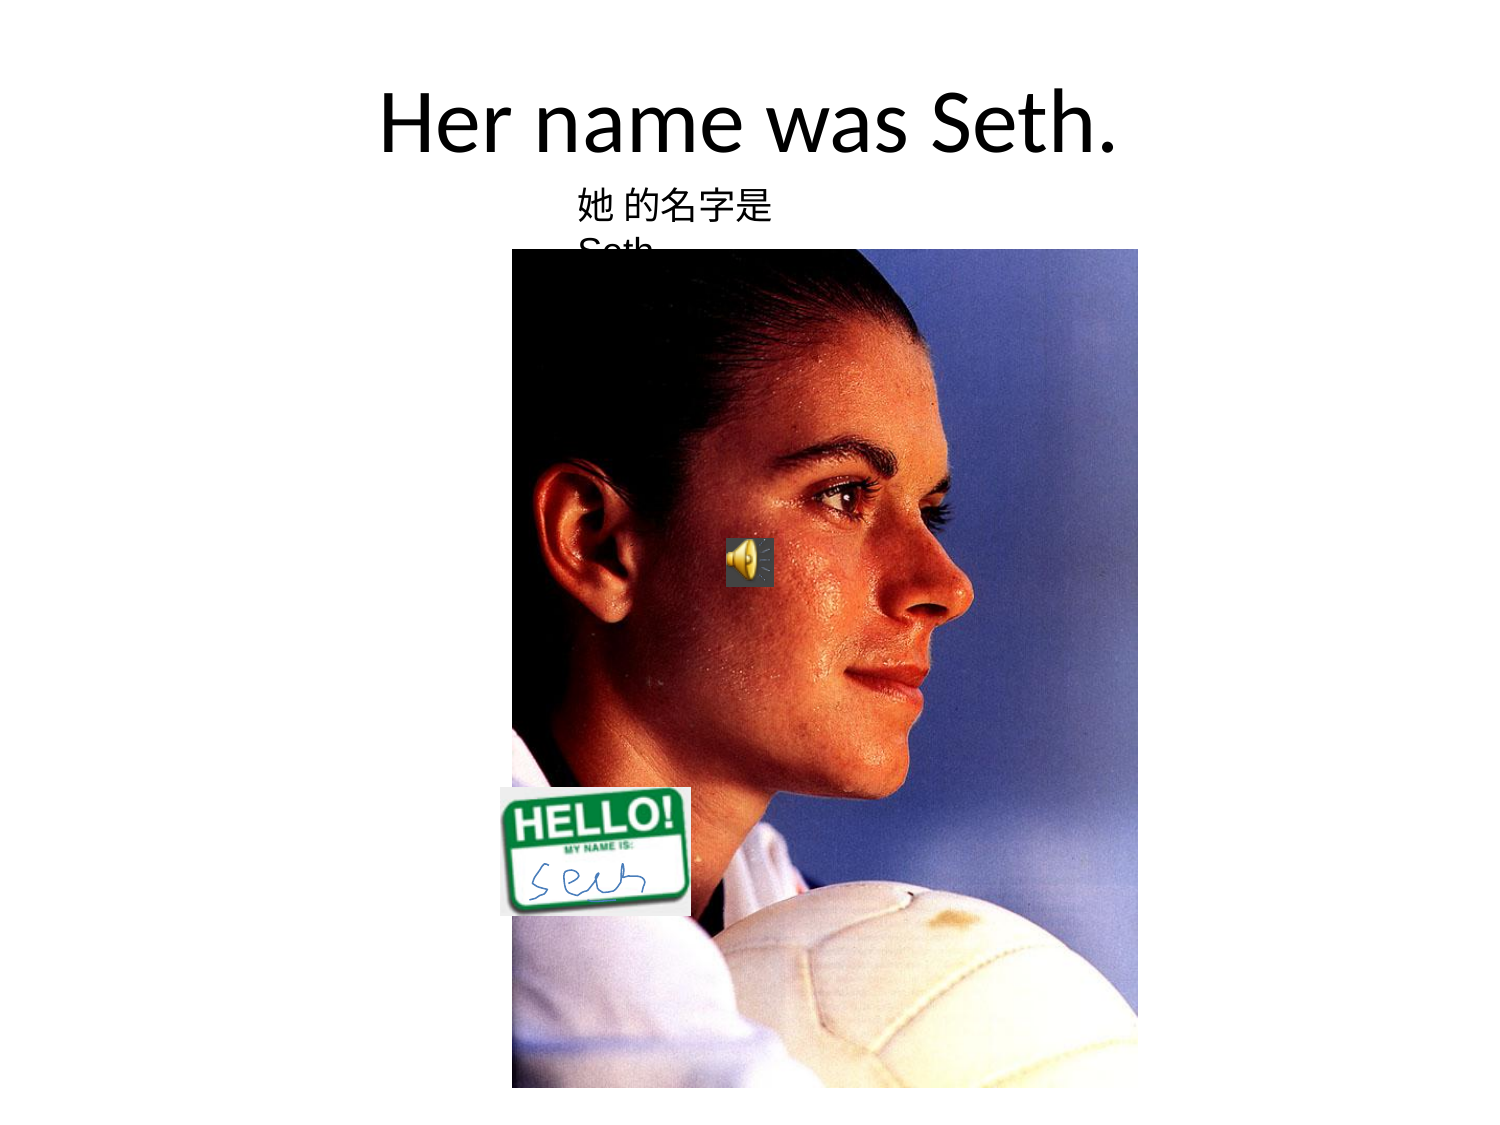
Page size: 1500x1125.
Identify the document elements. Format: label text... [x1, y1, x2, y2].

title Her name was Seth. [74, 44, 1426, 188]
text_box 她 的名字是Seth [562, 174, 863, 248]
picture [499, 249, 1138, 1088]
